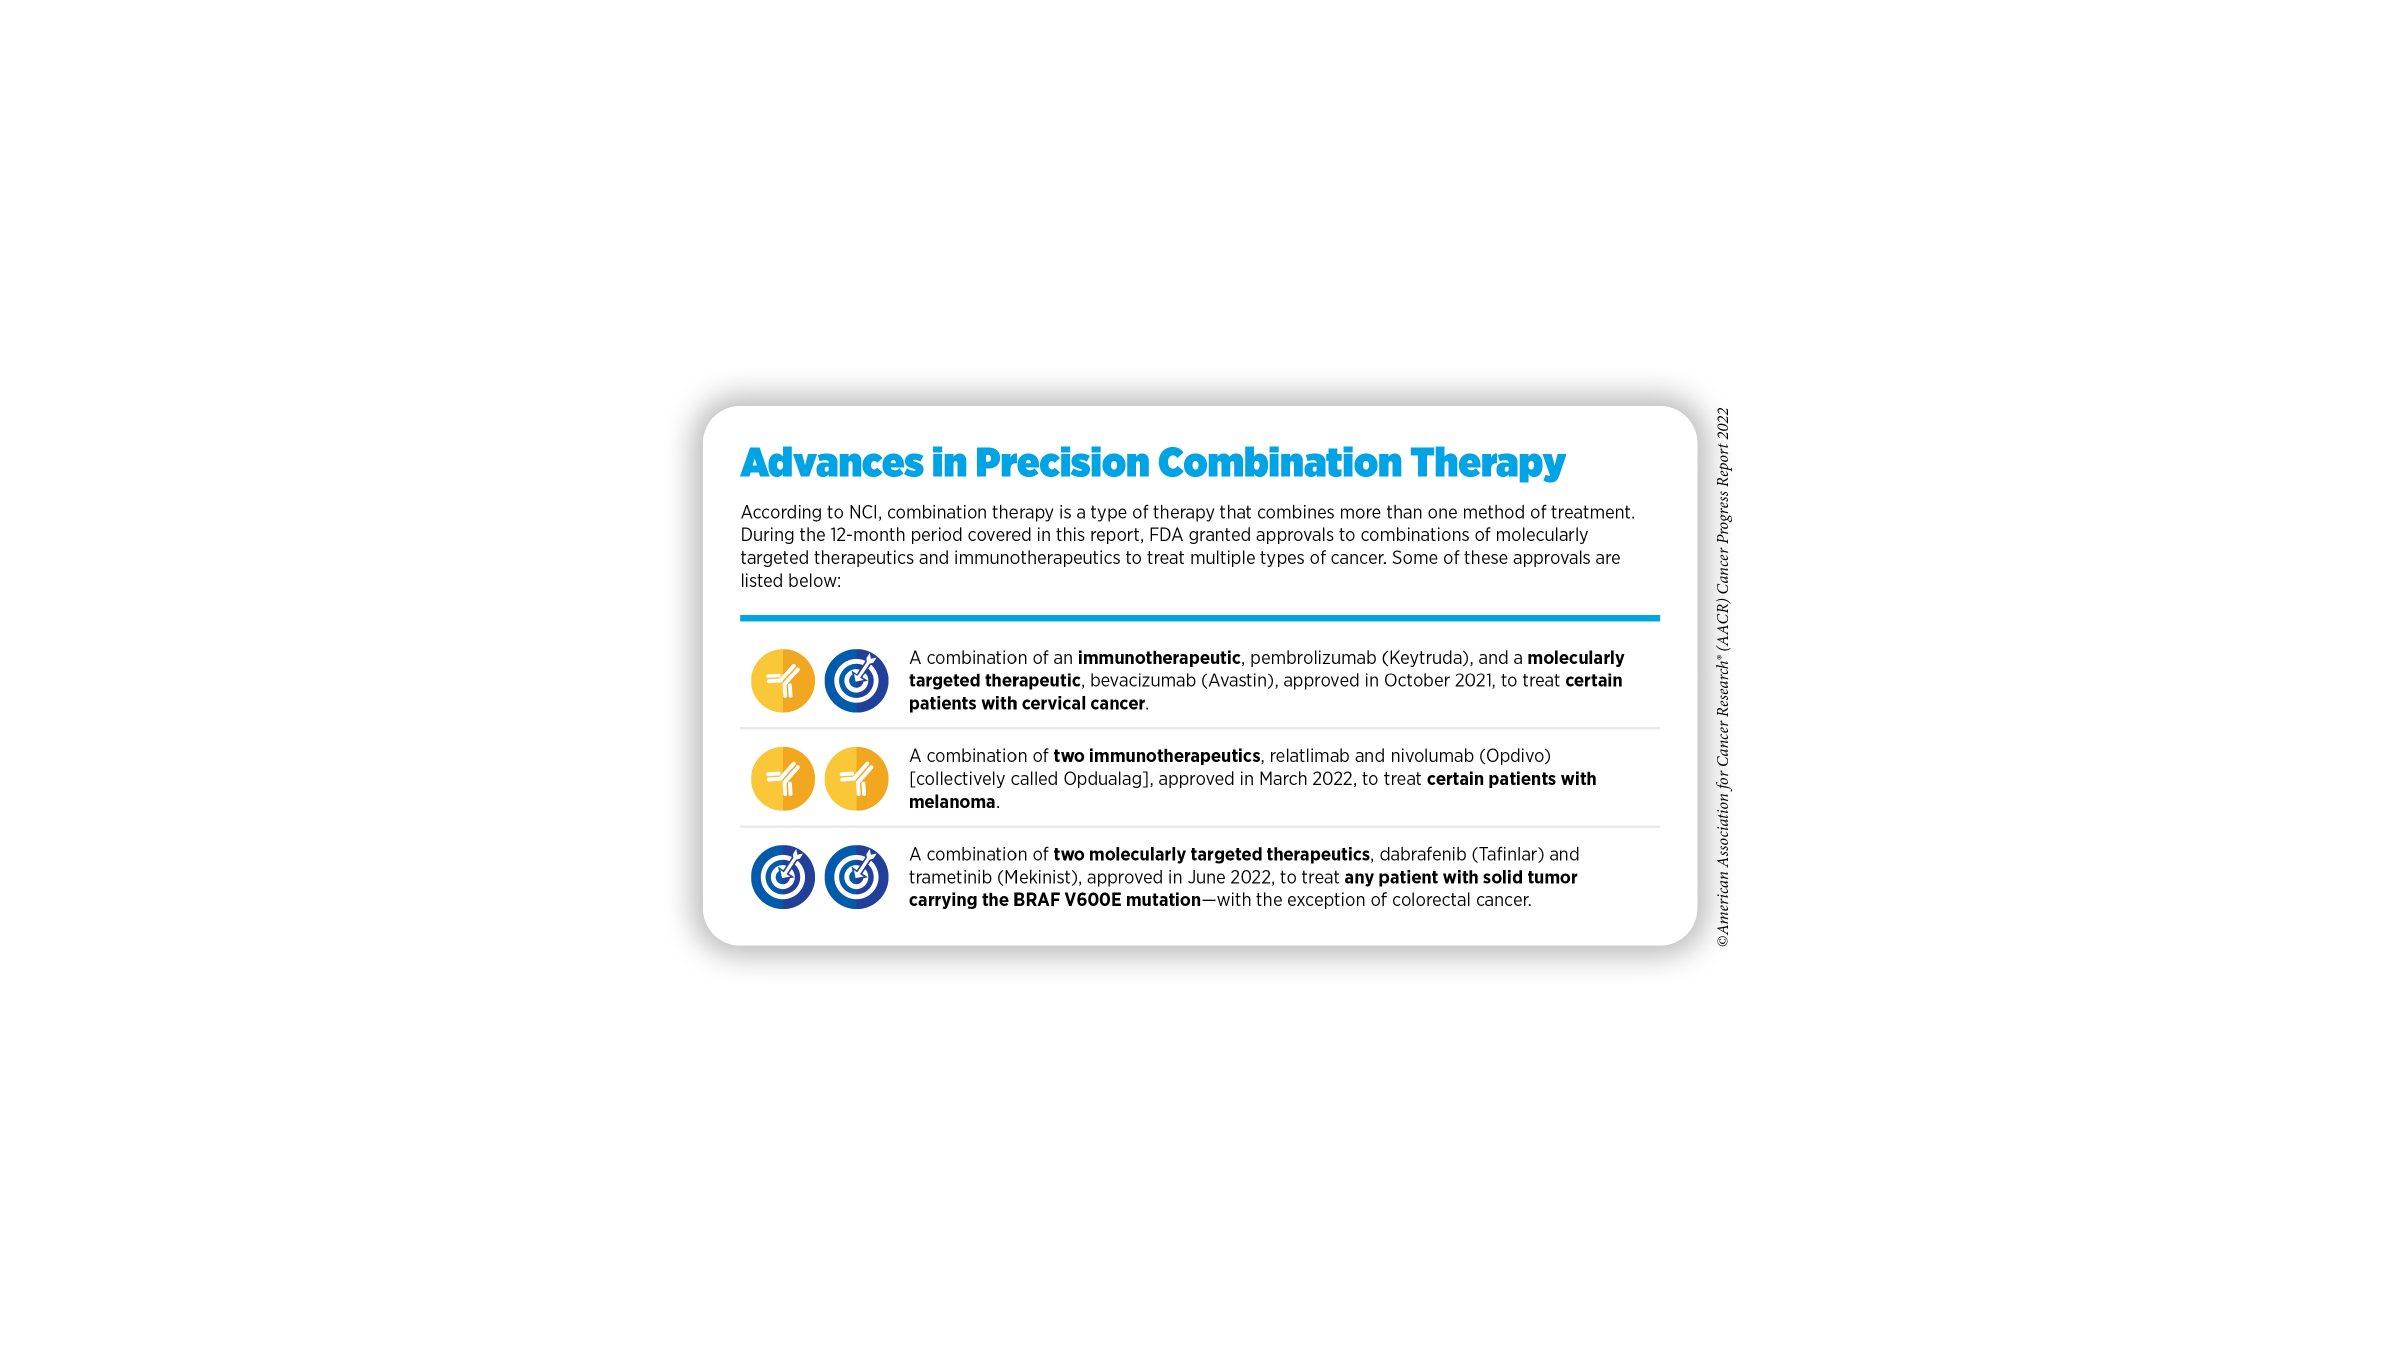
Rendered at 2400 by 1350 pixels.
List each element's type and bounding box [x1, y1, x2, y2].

picture [646, 351, 1754, 998]
